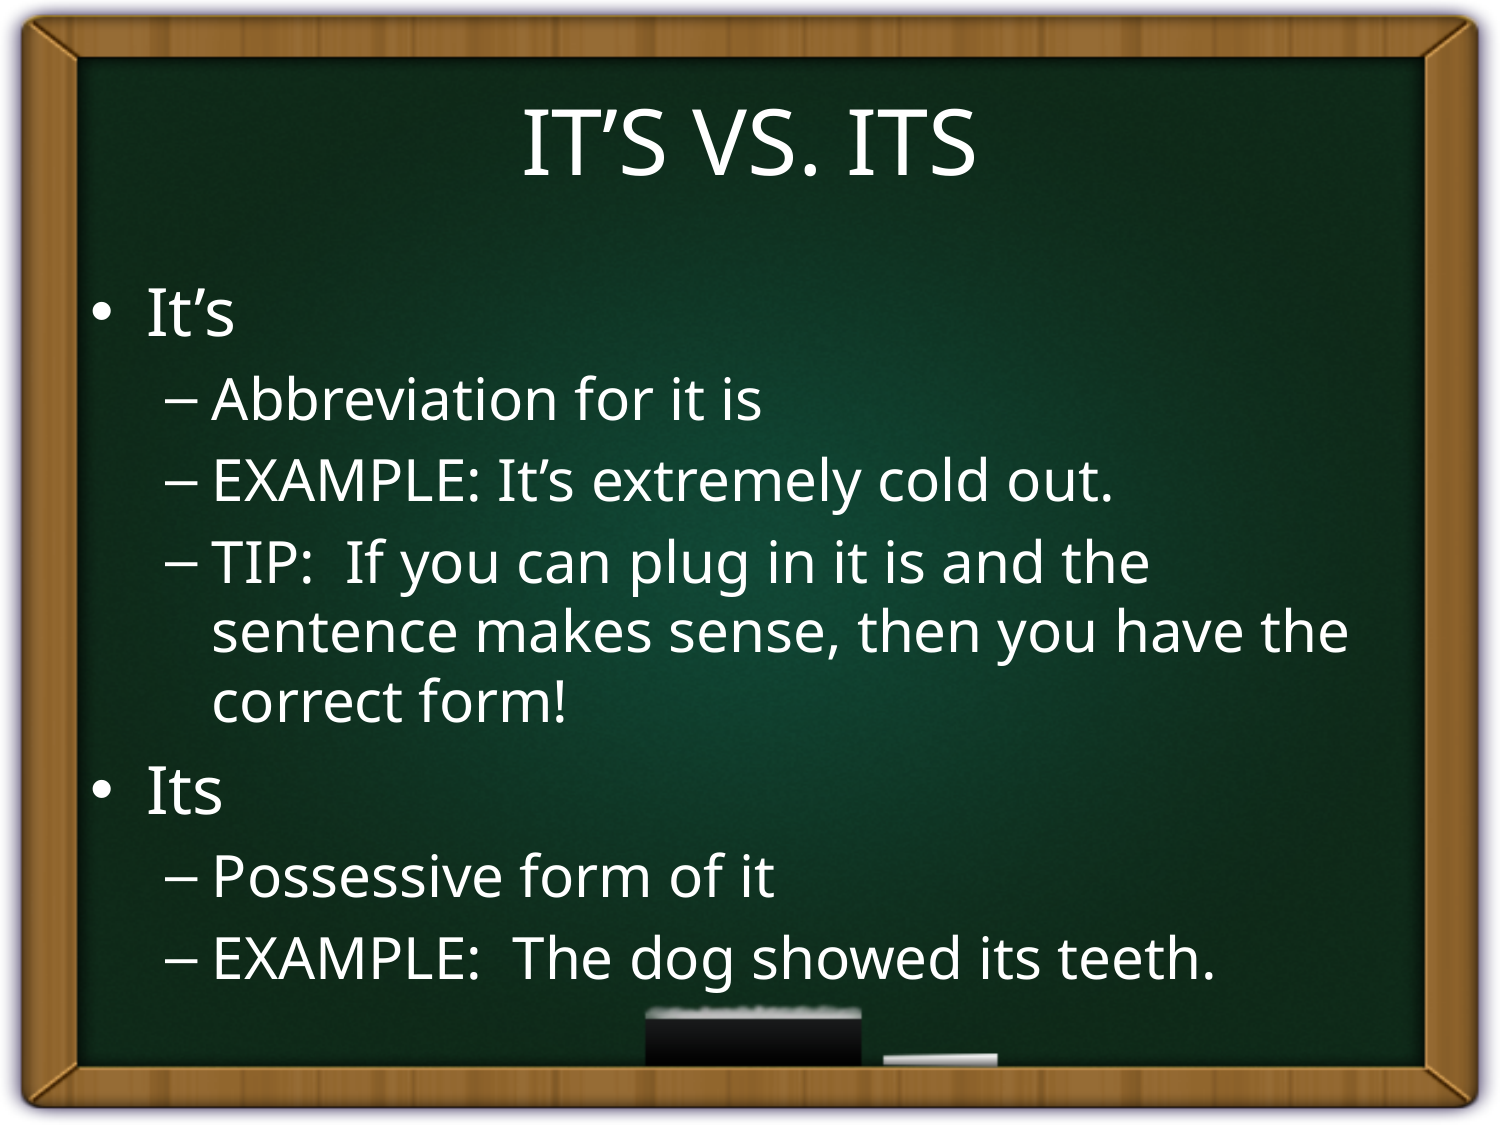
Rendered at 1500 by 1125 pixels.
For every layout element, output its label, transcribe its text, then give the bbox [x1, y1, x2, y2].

list It’s Abbreviation for it is EXAMPLE: It’s extremely cold out. TIP: If you can plug in it is and the sentence makes sense, then you have the correct form! Its Possessive form of it EXAMPLE: The dog showed its teeth. [75, 262, 1425, 1005]
picture [0, 0, 1500, 1125]
title IT’S VS. ITS [75, 45, 1425, 233]
